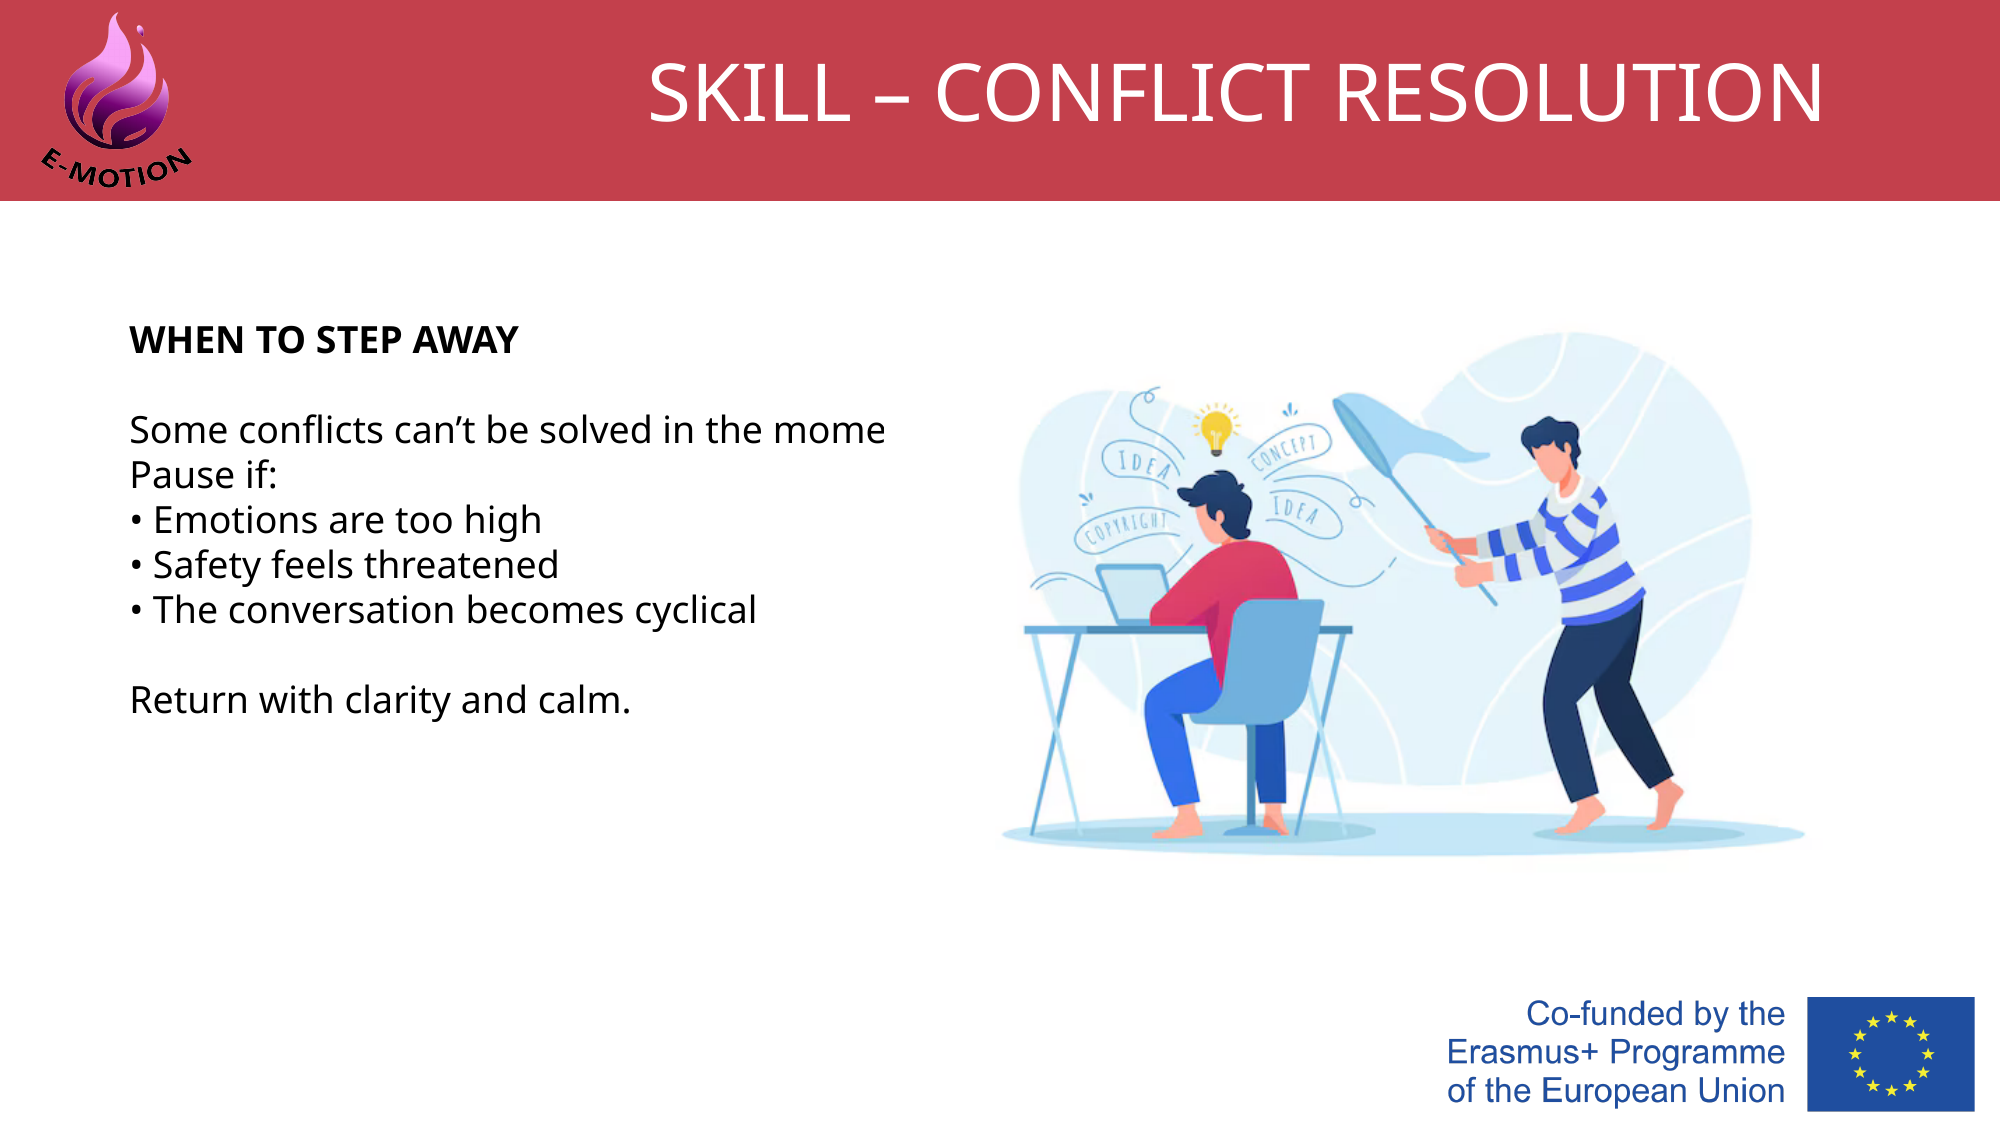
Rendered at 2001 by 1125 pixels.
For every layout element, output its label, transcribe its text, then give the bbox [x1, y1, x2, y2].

picture [884, 246, 1918, 935]
text_box SKILL – CONFLICT RESOLUTION [583, 34, 1843, 308]
picture [0, 0, 253, 247]
text_box WHEN TO STEP AWAY Some conflicts can’t be solved in the moment. Pause if: • Emotions are too high • Safety feels threatened • The conversation becomes cyclical Return with clarity and calm. [114, 308, 884, 729]
